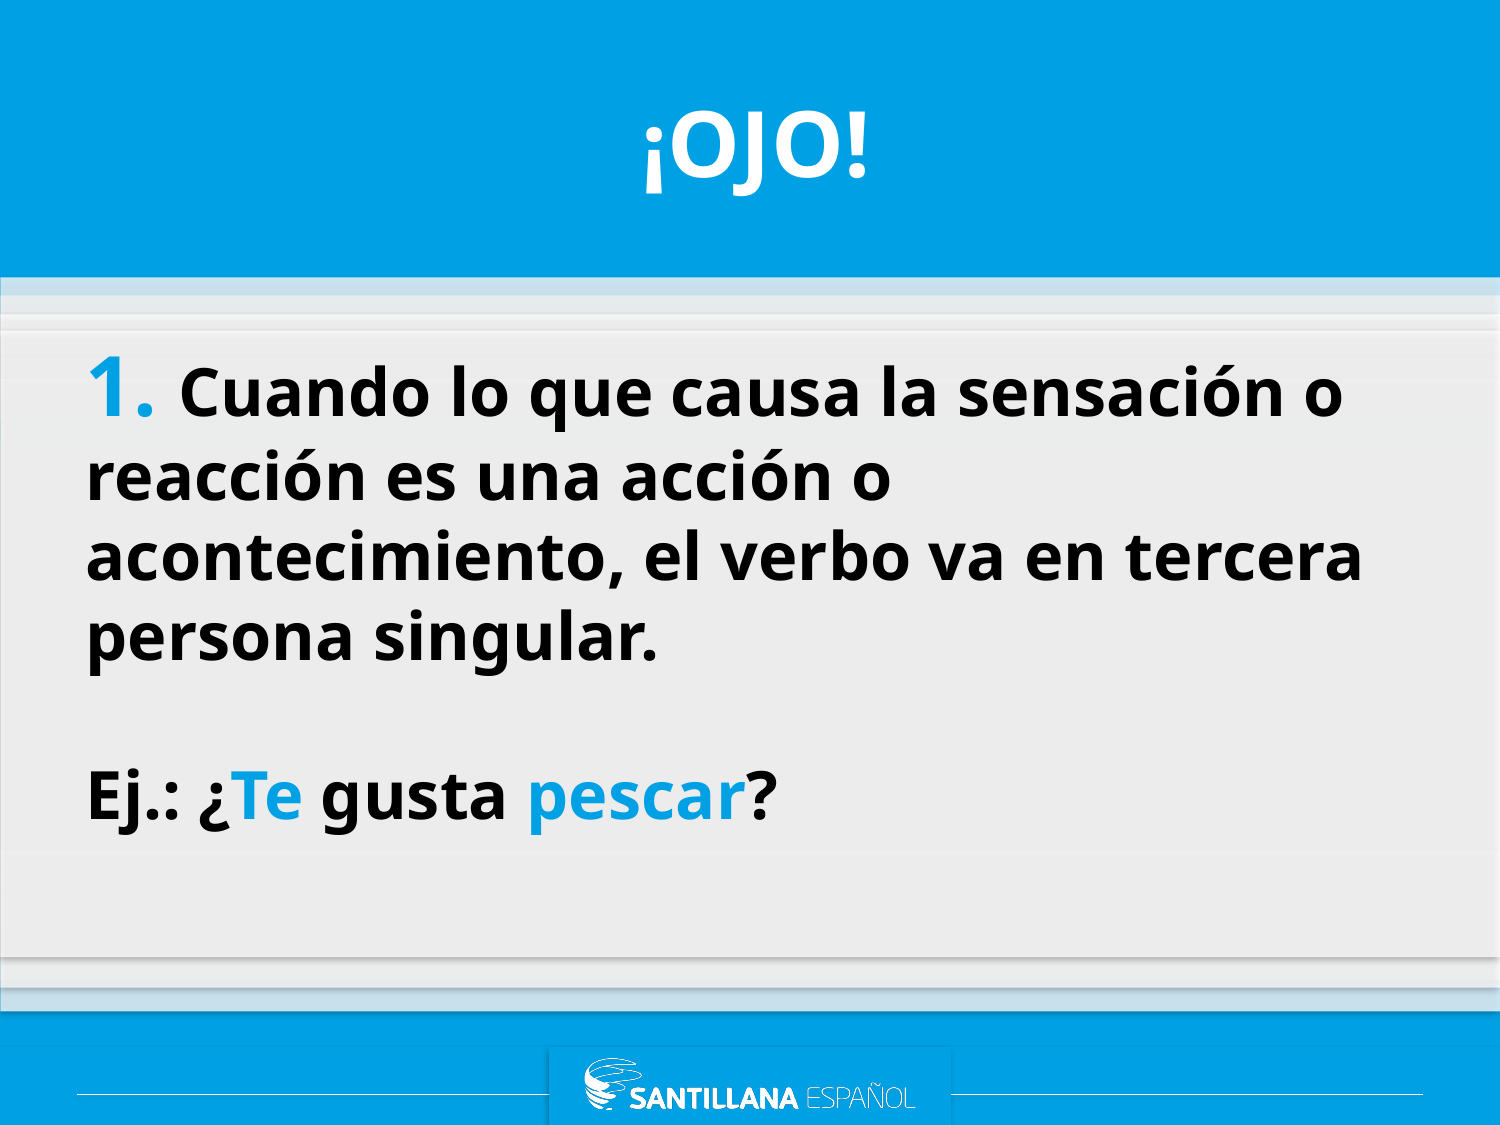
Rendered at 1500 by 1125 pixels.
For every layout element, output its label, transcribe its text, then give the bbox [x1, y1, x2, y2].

text_box ¡OJO! [17, 78, 1495, 244]
text_box 1. Cuando lo que causa la sensación o reacción es una acción o acontecimiento, el verbo va en tercera persona singular. Ej.: ¿Te gusta pescar? [70, 326, 1442, 891]
